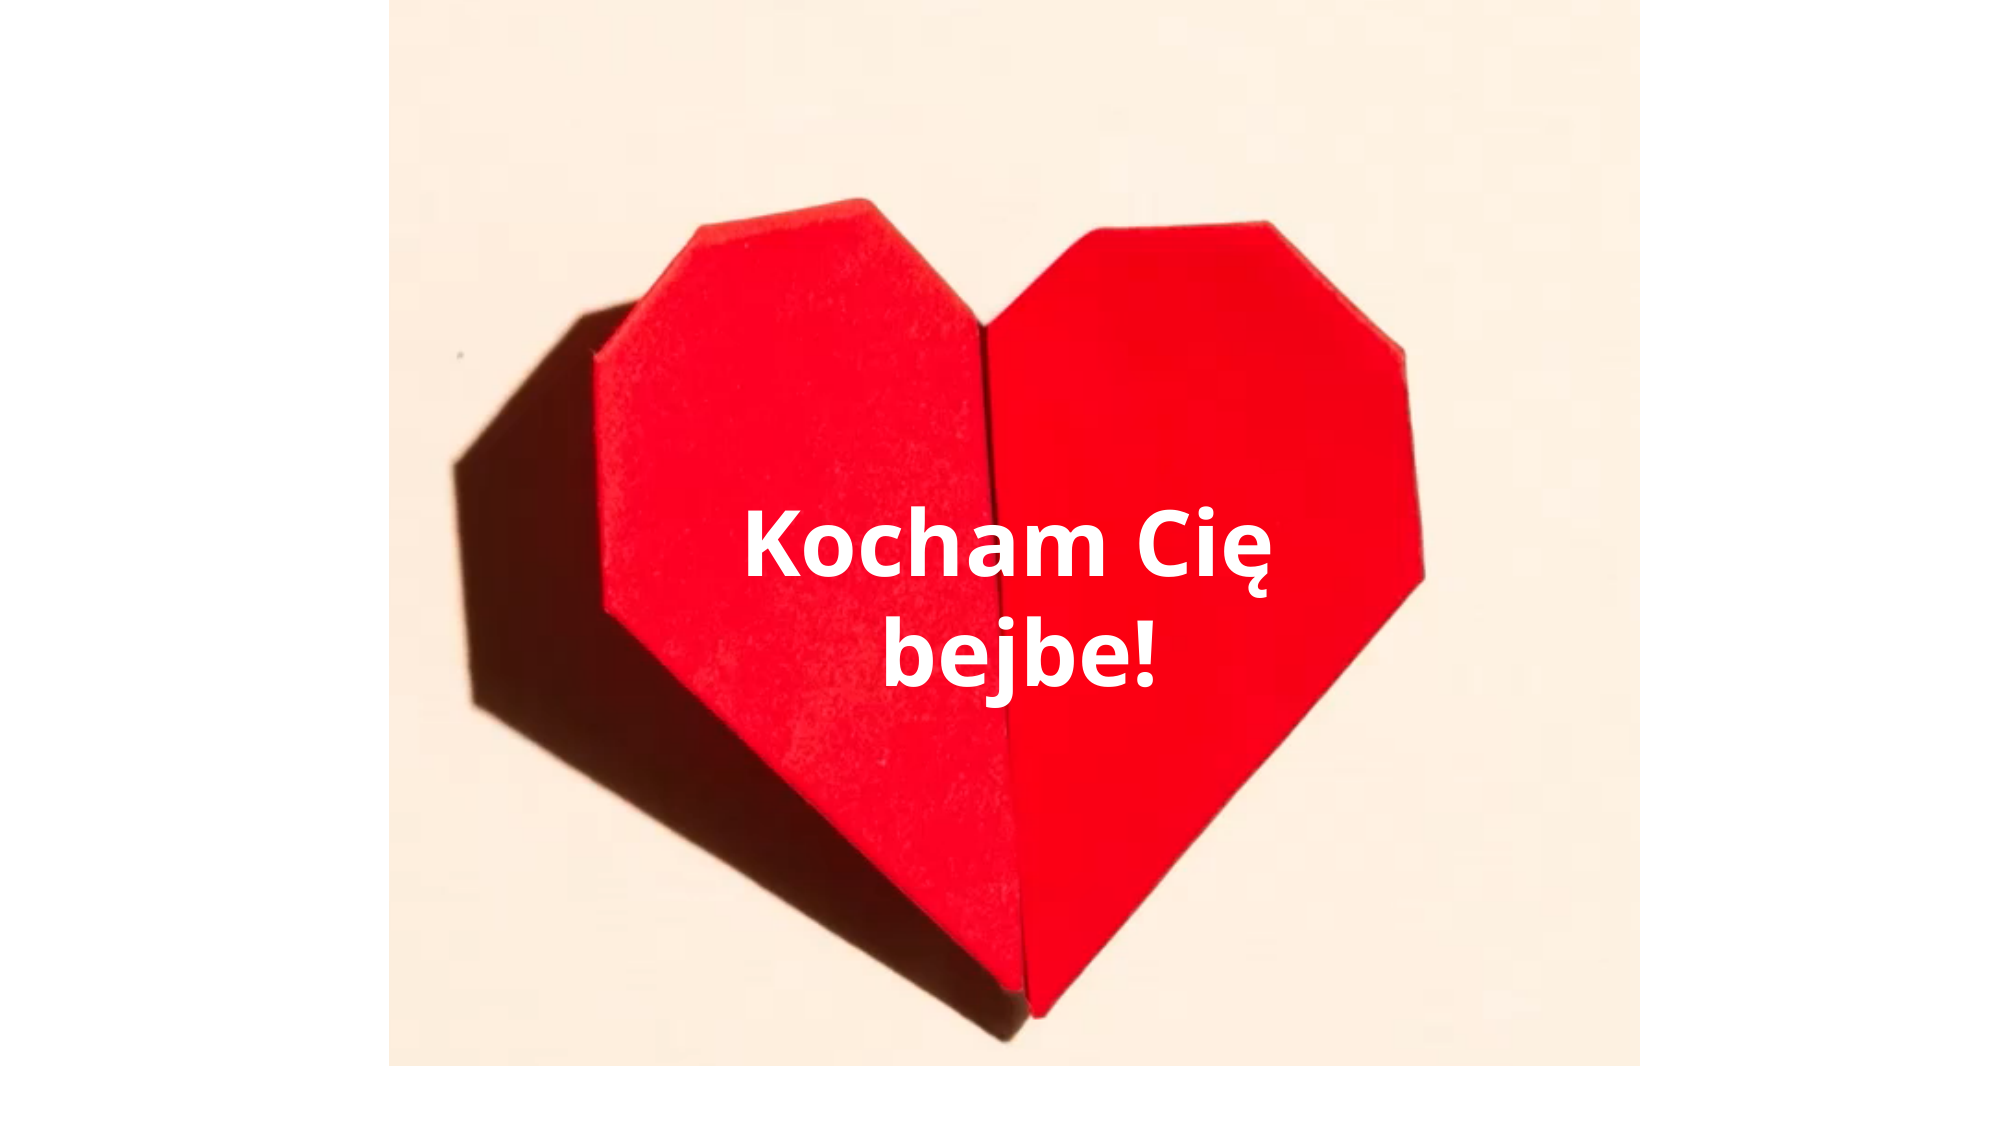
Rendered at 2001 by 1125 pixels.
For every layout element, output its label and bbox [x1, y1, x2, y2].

text_box [388, 0, 1641, 1067]
